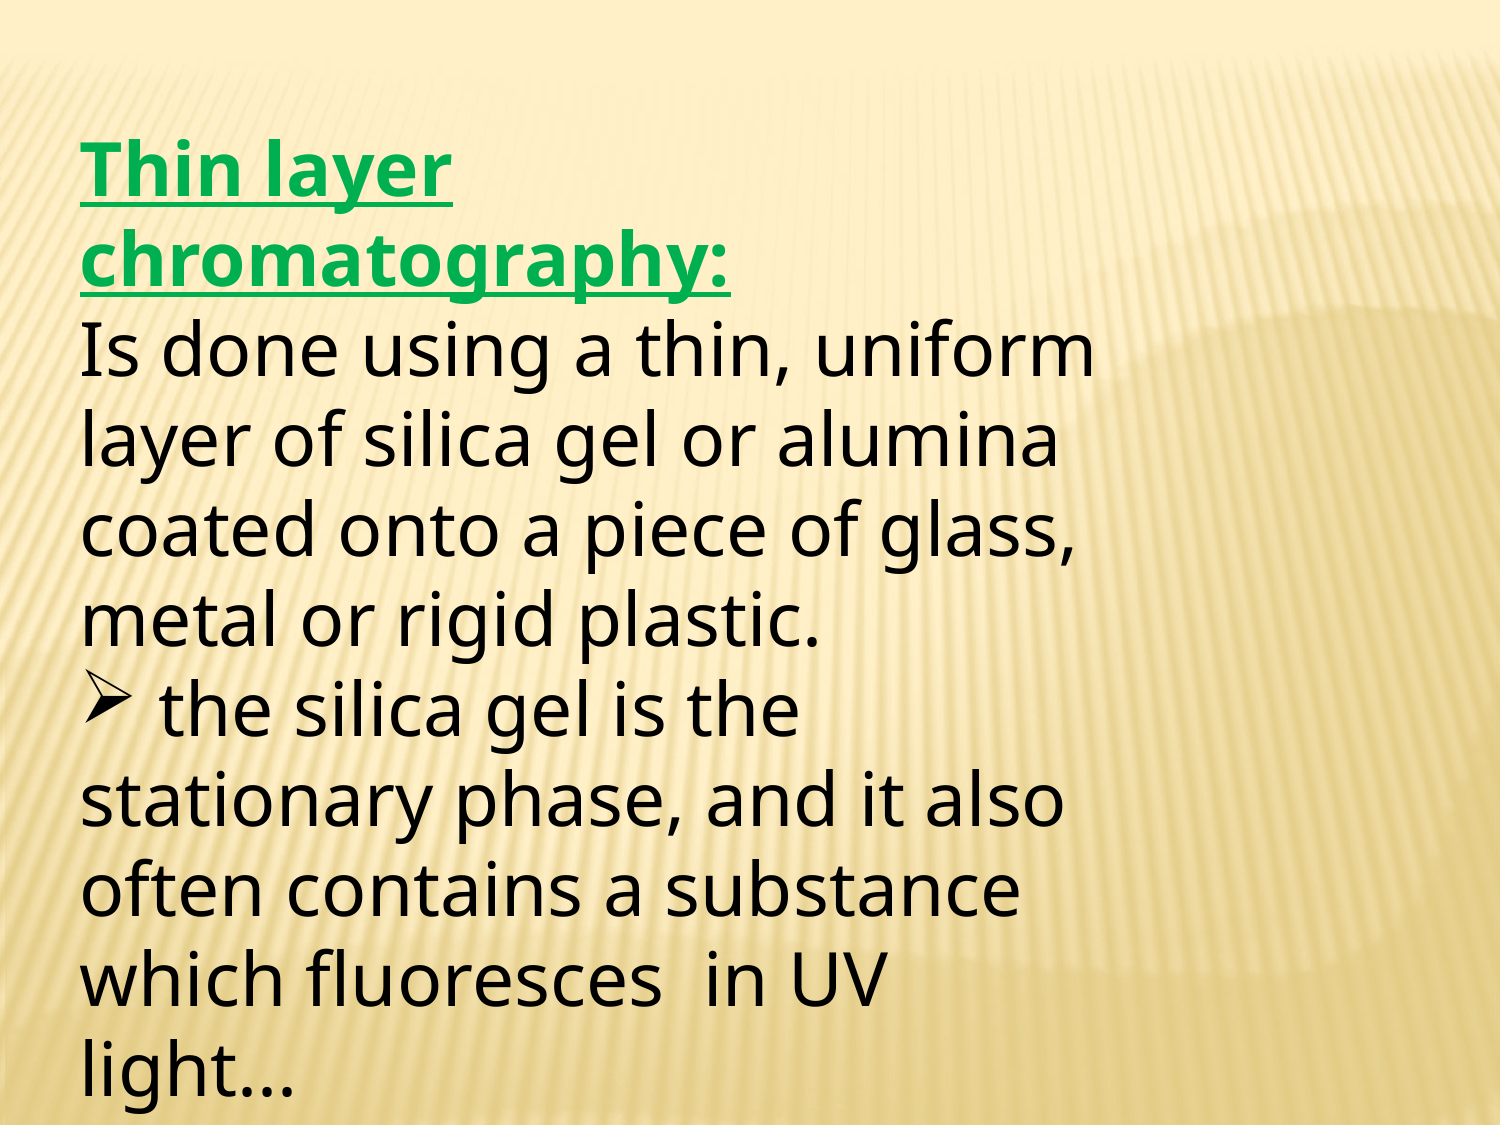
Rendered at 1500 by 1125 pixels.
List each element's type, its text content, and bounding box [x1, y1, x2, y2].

text_box Thin layer chromatography: Is done using a thin, uniform layer of silica gel or alumina coated onto a piece of glass, metal or rigid plastic. the silica gel is the stationary phase, and it also often contains a substance which fluoresces in UV light... [64, 113, 1117, 1119]
